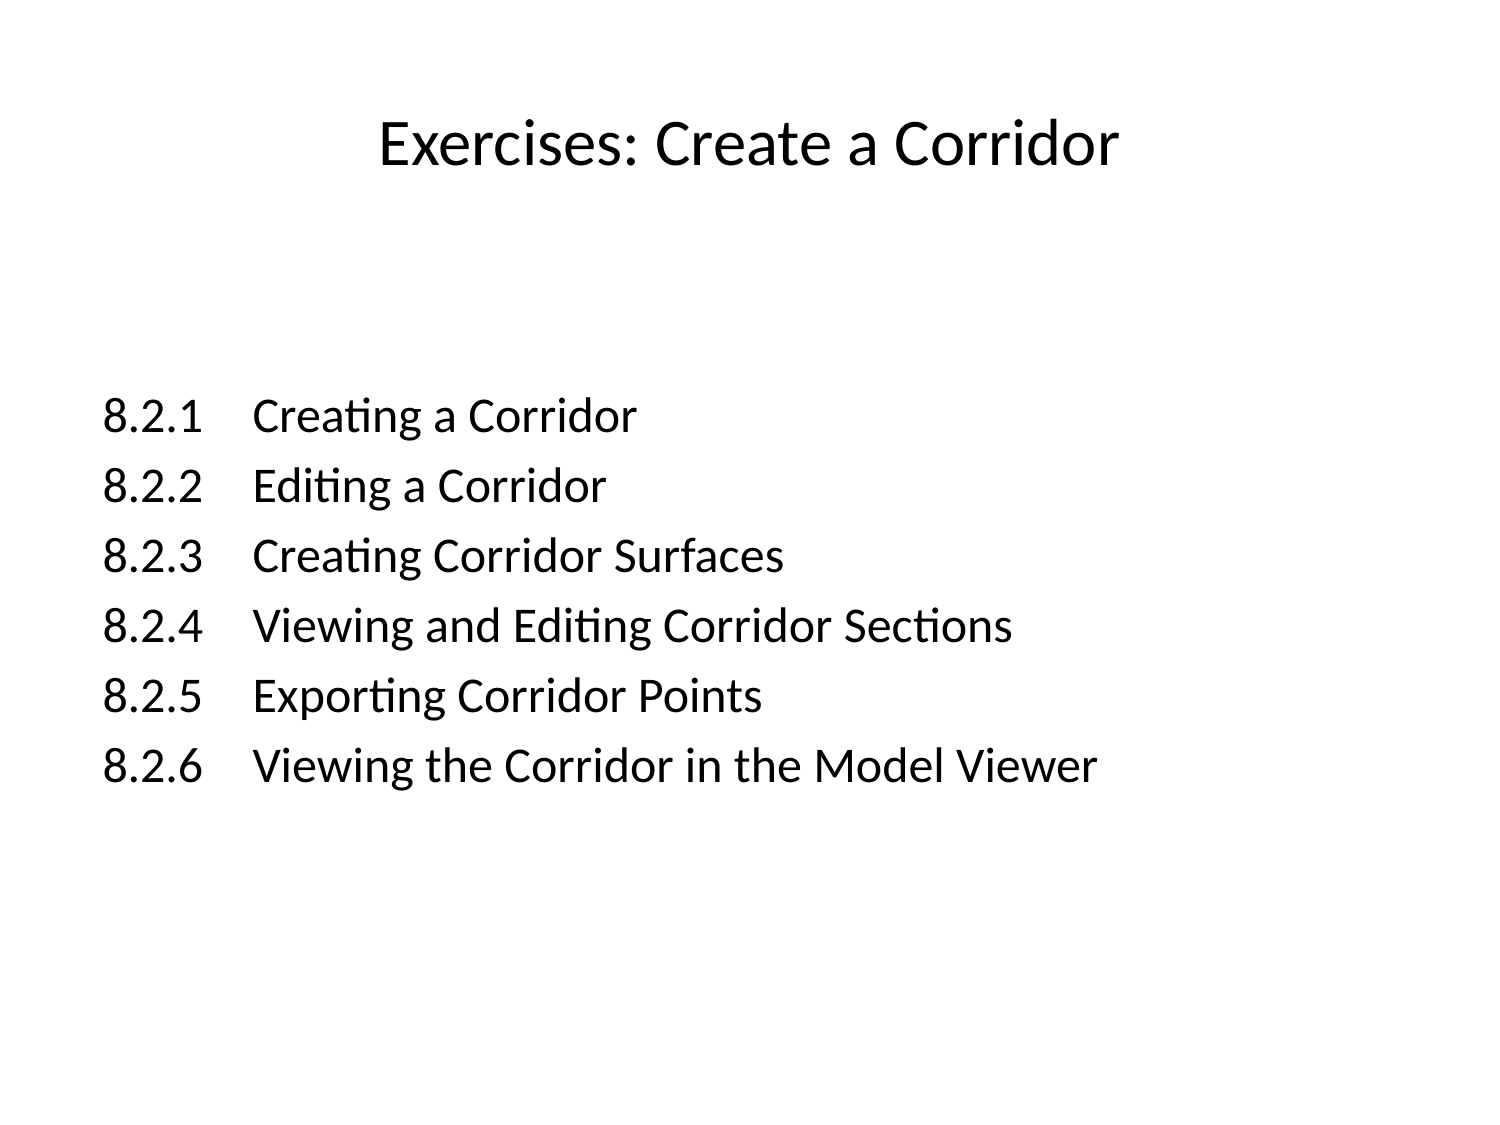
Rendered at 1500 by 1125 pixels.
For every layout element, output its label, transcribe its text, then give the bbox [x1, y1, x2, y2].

list 8.2.1 Creating a Corridor 8.2.2 Editing a Corridor 8.2.3 Creating Corridor Surfaces 8.2.4 Viewing and Editing Corridor Sections 8.2.5 Exporting Corridor Points 8.2.6 Viewing the Corridor in the Model Viewer [87, 375, 1425, 1013]
title Exercises: Create a Corridor [75, 45, 1425, 233]
